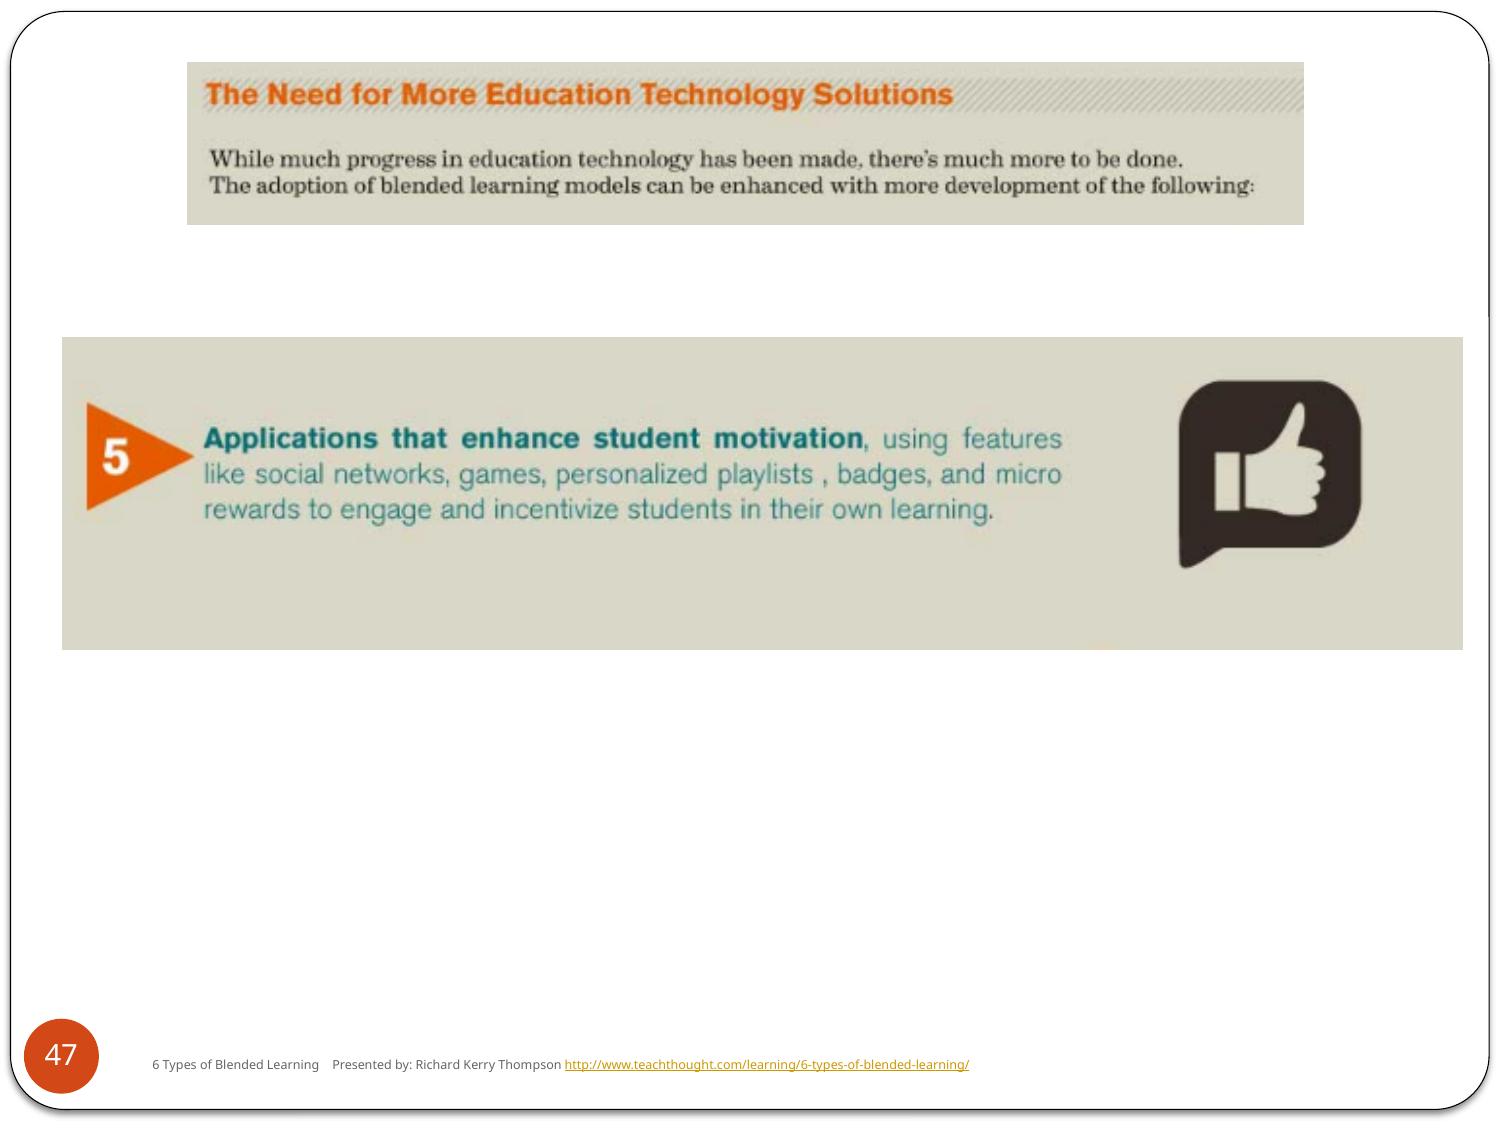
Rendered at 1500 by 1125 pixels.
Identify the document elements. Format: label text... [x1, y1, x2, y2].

picture [62, 337, 1464, 651]
picture [187, 62, 1304, 226]
footer 6 Types of Blended Learning Presented by: Richard Kerry Thompson http://www.teachthought.com/learning/6-types-of-blended-learning/ [137, 1042, 988, 1103]
slide_number 47 [23, 1018, 99, 1094]
